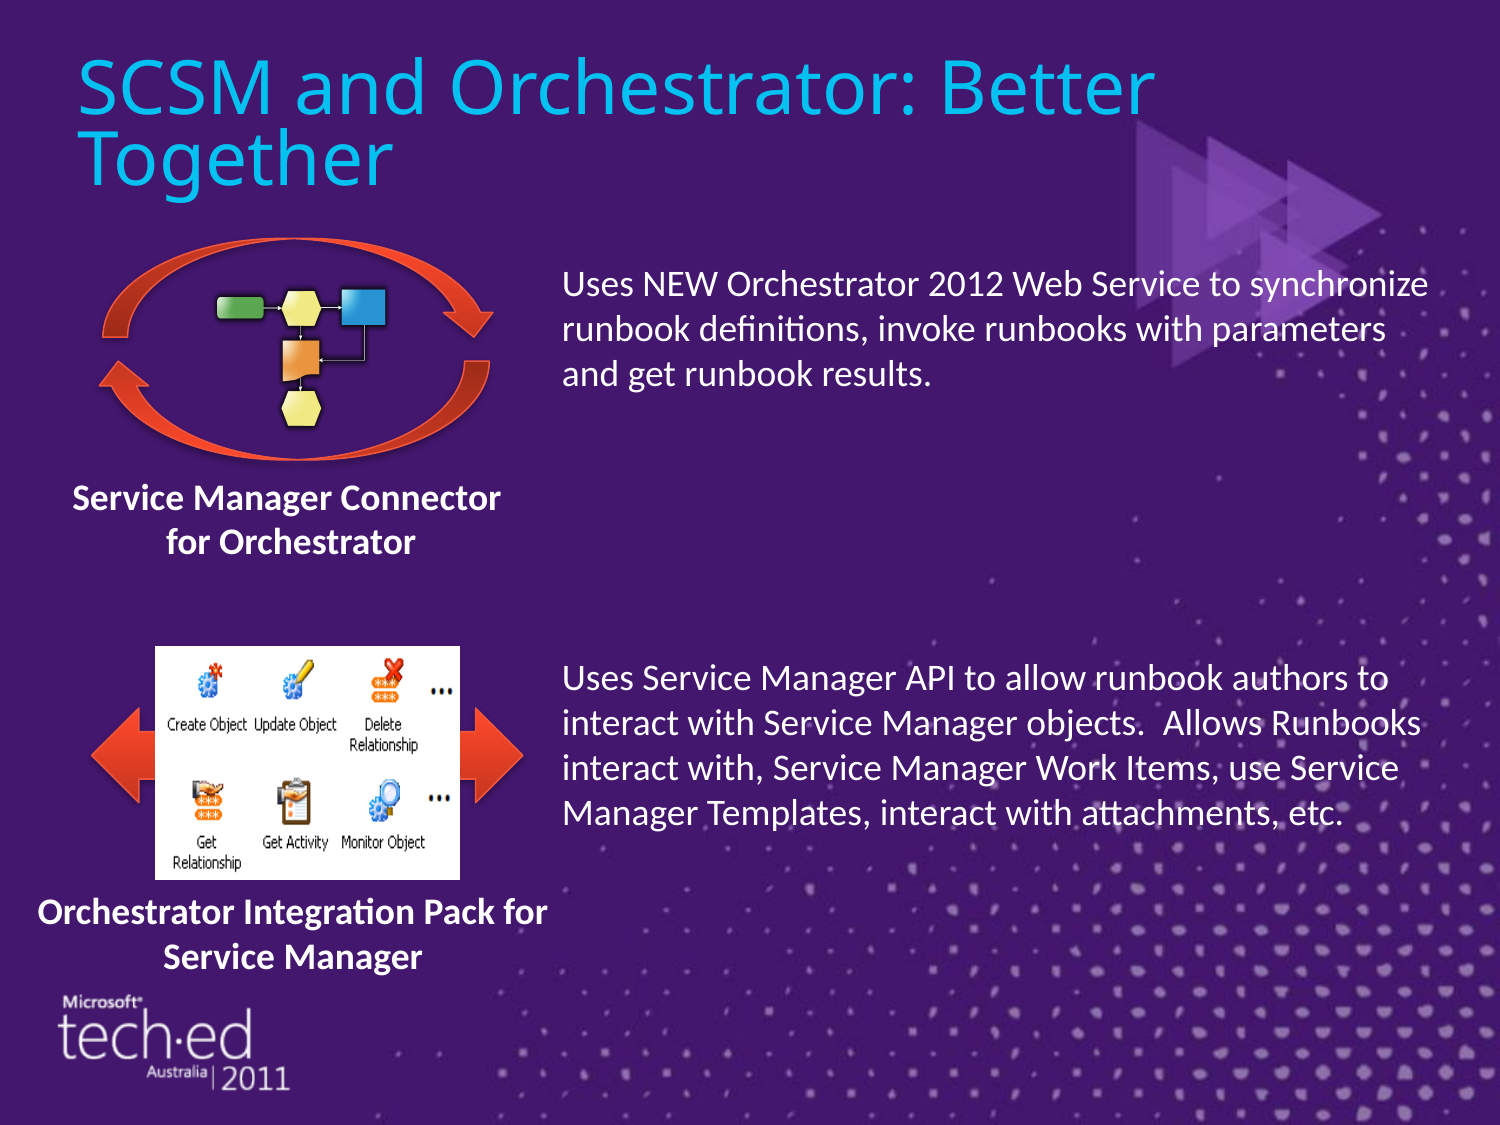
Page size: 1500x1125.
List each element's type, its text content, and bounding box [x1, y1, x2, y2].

text_box Uses Service Manager API to allow runbook authors to interact with Service Manager objects. Allows Runbooks interact with, Service Manager Work Items, use Service Manager Templates, interact with attachments, etc. [550, 647, 1448, 839]
text_box [91, 707, 150, 804]
text_box Service Manager Connector for Orchestrator [60, 466, 522, 569]
text_box Orchestrator Integration Pack for Service Manager [26, 881, 561, 984]
text_box [98, 360, 491, 461]
text_box [464, 707, 524, 804]
text_box Uses NEW Orchestrator 2012 Web Service to synchronize runbook definitions, invoke runbooks with parameters and get runbook results. [550, 252, 1448, 400]
text_box [102, 237, 494, 338]
title SCSM and Orchestrator: Better Together [62, 0, 1488, 263]
picture [0, 0, 1500, 1125]
